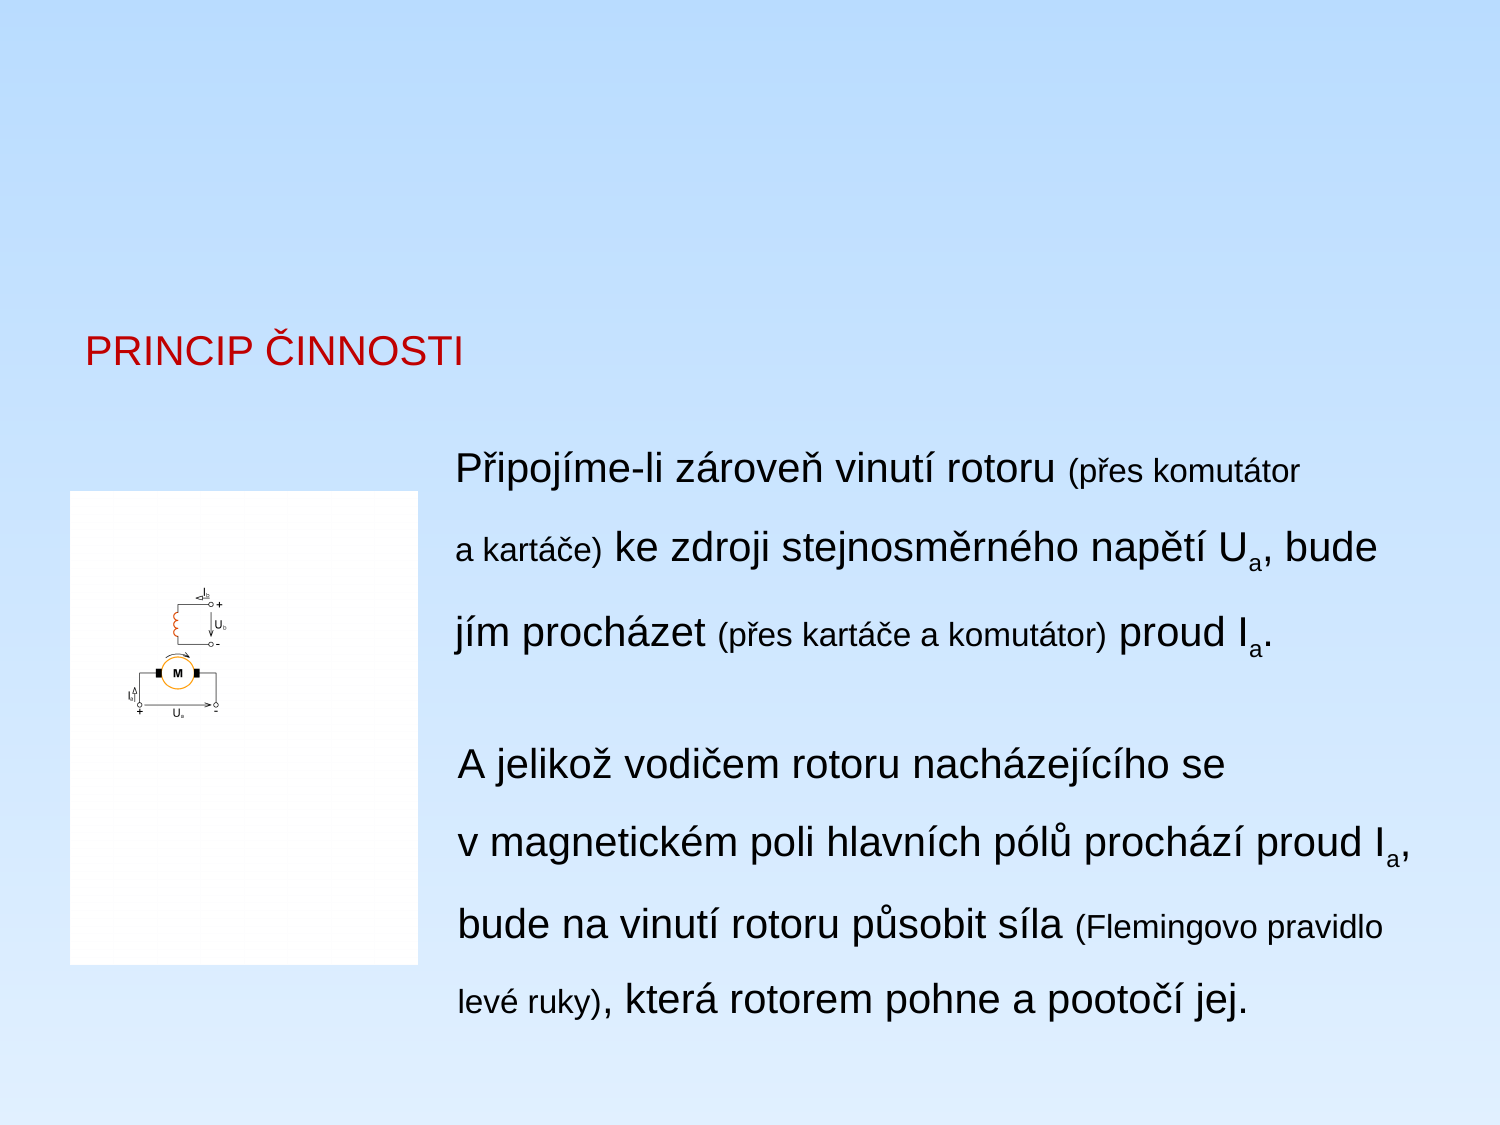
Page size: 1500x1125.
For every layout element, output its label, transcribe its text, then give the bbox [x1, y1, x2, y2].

picture [70, 491, 419, 965]
text_box A jelikož vodičem rotoru nacházejícího se v magnetickém poli hlavních pólů prochází proud Ia, bude na vinutí rotoru působit síla (Flemingovo pravidlo levé ruky), která rotorem pohne a pootočí jej. [442, 704, 1435, 1030]
text_box Připojíme-li zároveň vinutí rotoru (přes komutátor a kartáče) ke zdroji stejnosměrného napětí Ua, bude jím procházet (přes kartáče a komutátor) proud Ia. [440, 408, 1409, 670]
text_box PRINCIP ČINNOSTI [70, 291, 1400, 381]
